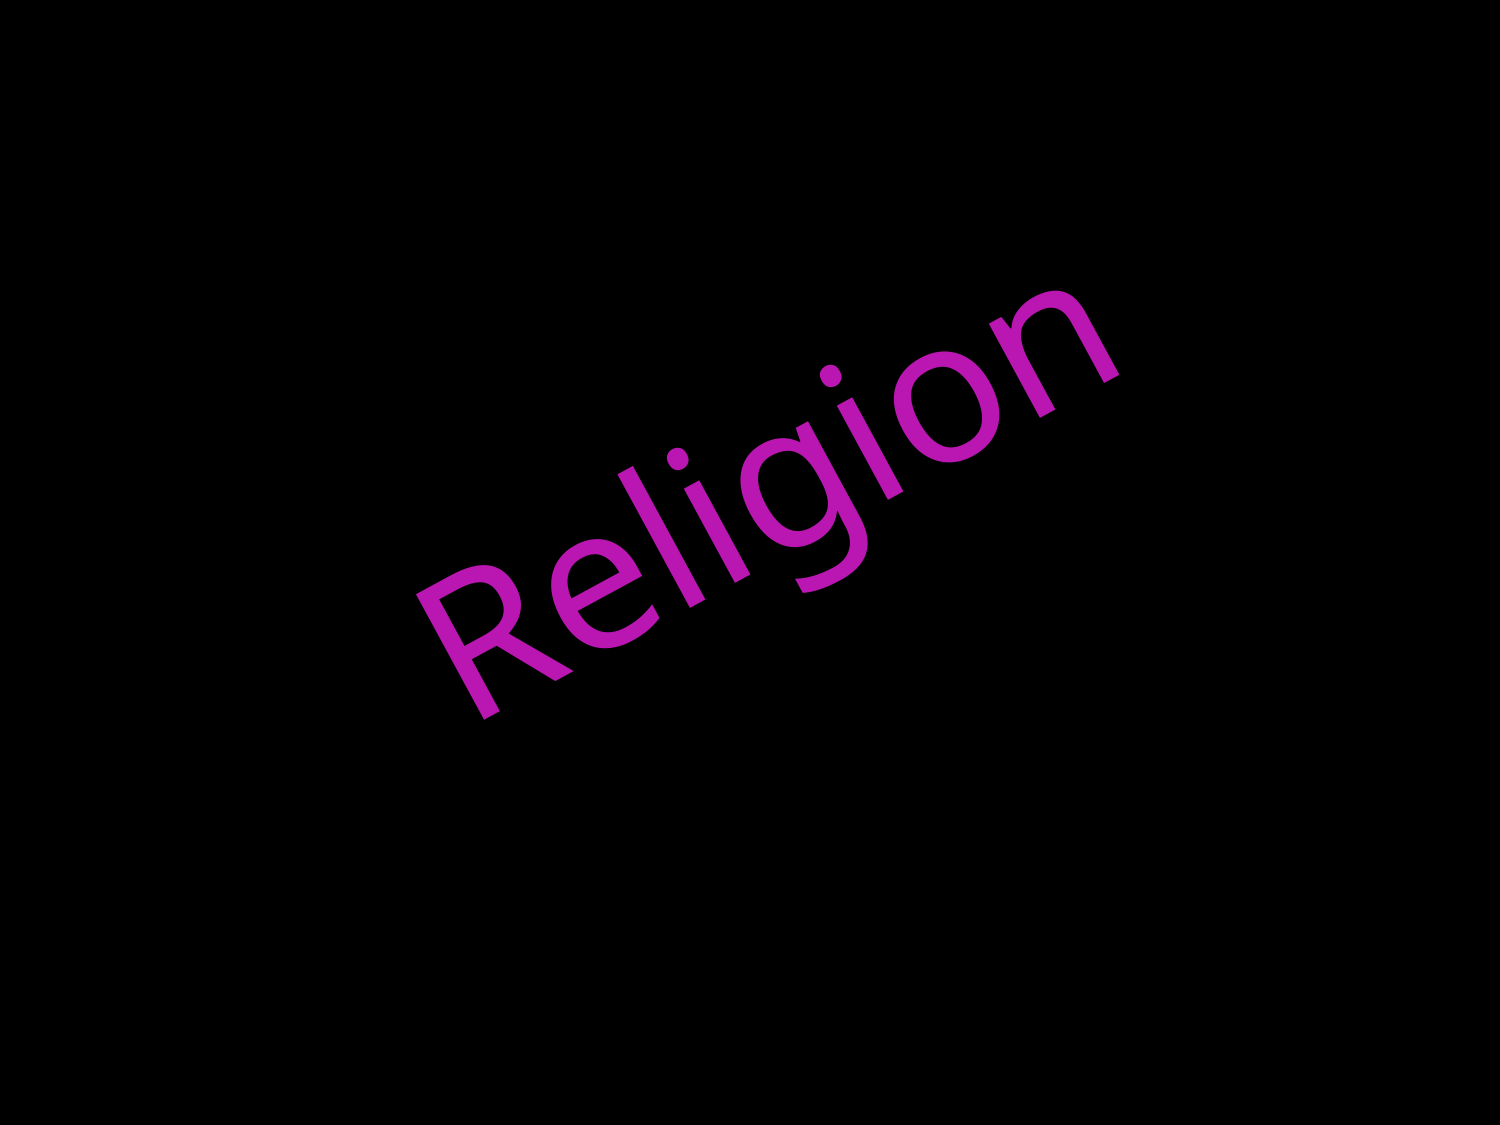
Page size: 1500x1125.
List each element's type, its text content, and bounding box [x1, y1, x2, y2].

title Religion [60, 0, 1465, 1000]
